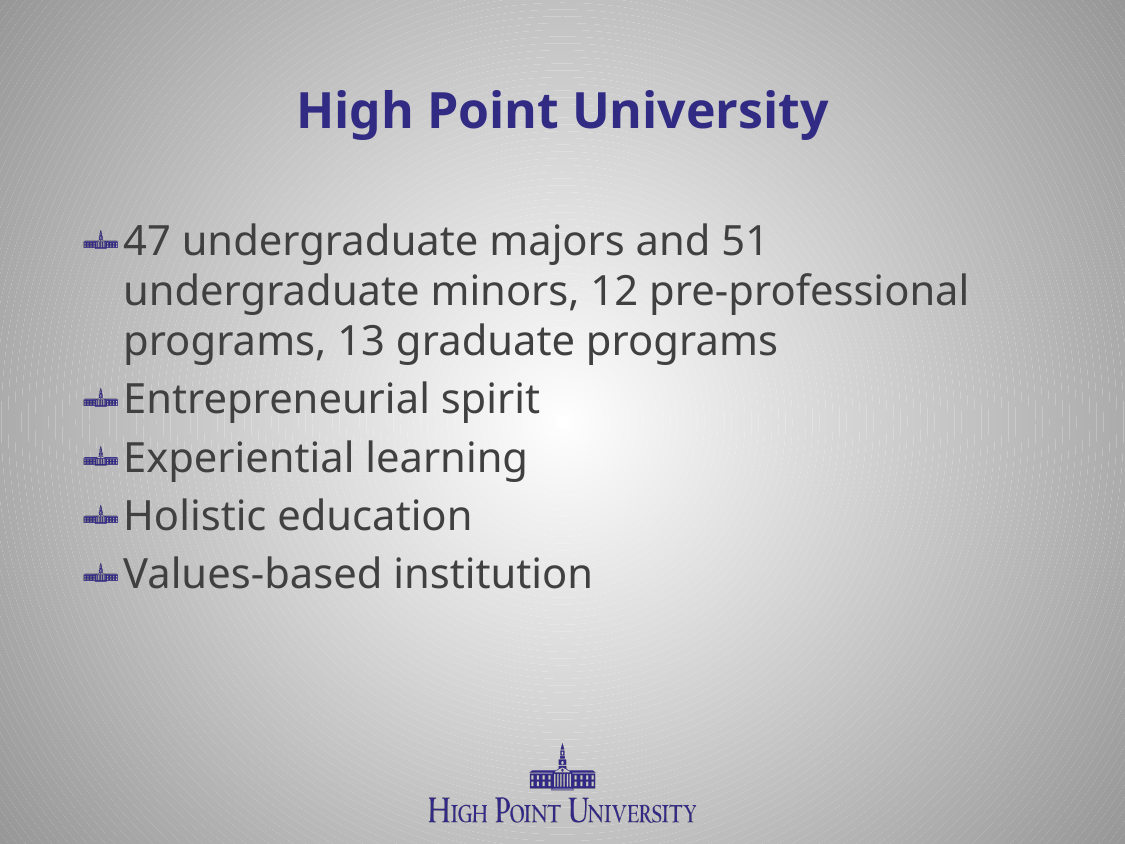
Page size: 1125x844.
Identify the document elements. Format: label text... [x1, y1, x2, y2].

picture [81, 557, 121, 587]
text_box High Point University [71, 71, 1054, 146]
picture [81, 440, 121, 471]
picture [81, 499, 121, 529]
picture [81, 382, 121, 412]
list 47 undergraduate majors and 51 undergraduate minors, 12 pre-professional programs, 13 graduate programs Entrepreneurial spirit Experiential learning Holistic education Values-based institution [66, 206, 1059, 735]
picture [81, 224, 121, 254]
